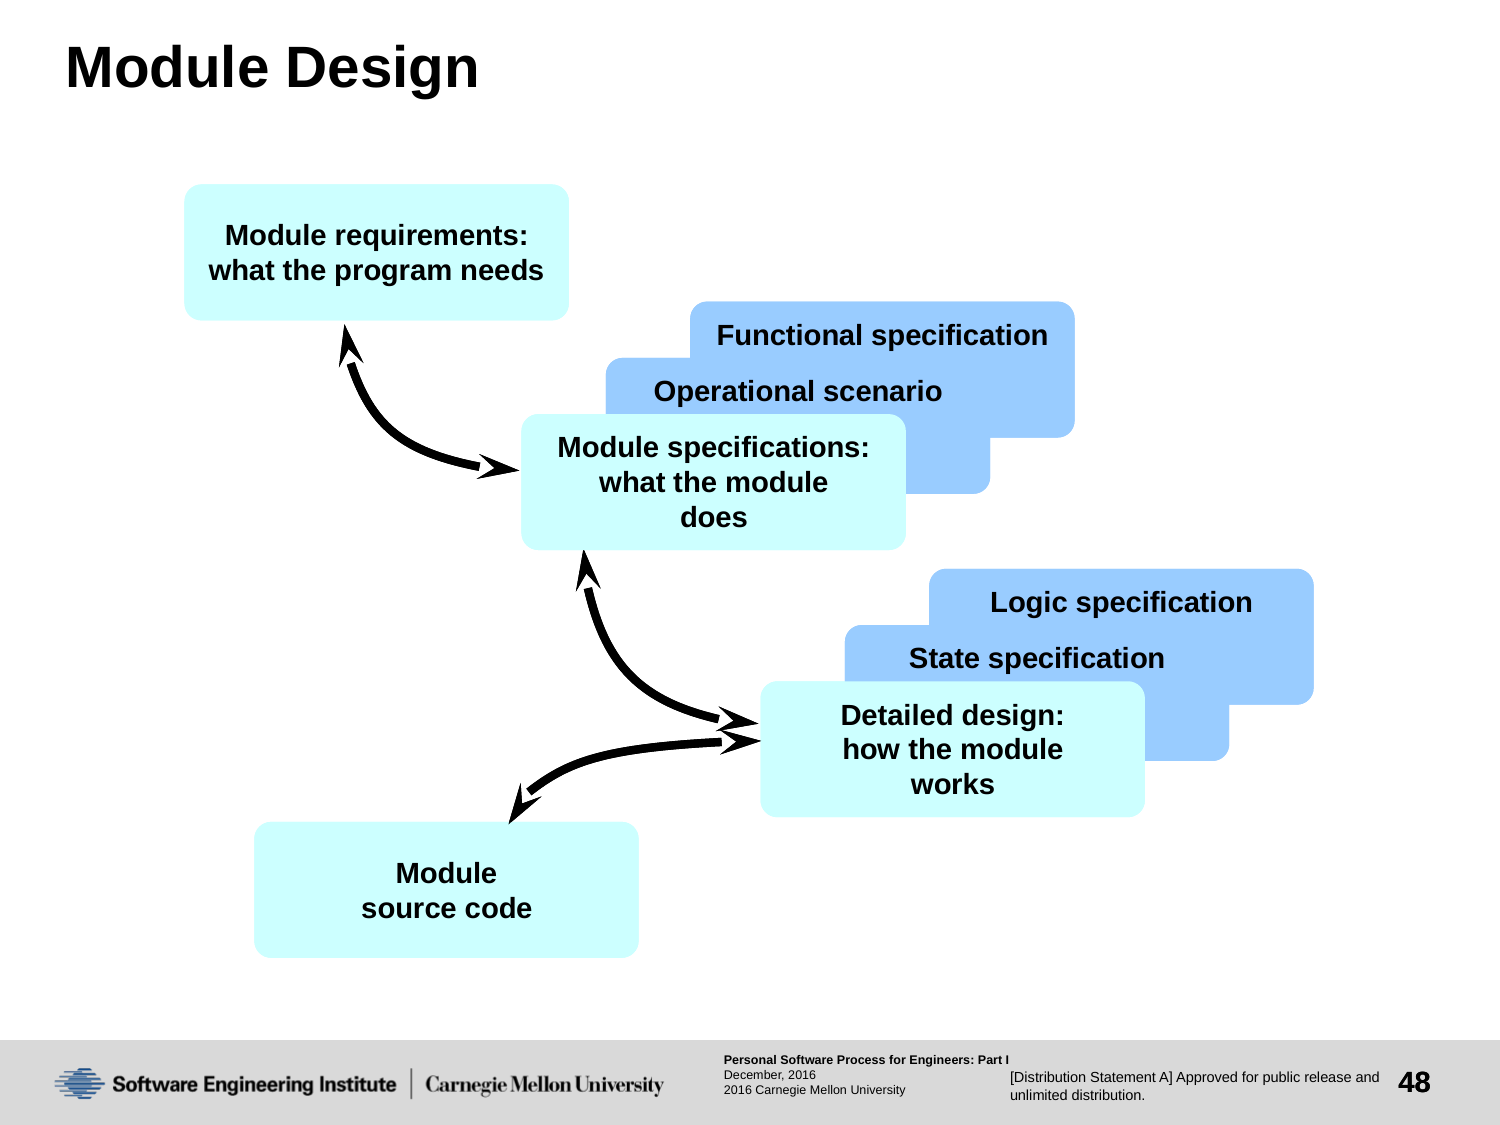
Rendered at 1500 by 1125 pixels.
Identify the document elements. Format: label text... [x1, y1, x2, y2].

title Module Design [65, 37, 1313, 148]
picture [184, 184, 1316, 960]
picture [46, 1061, 673, 1104]
